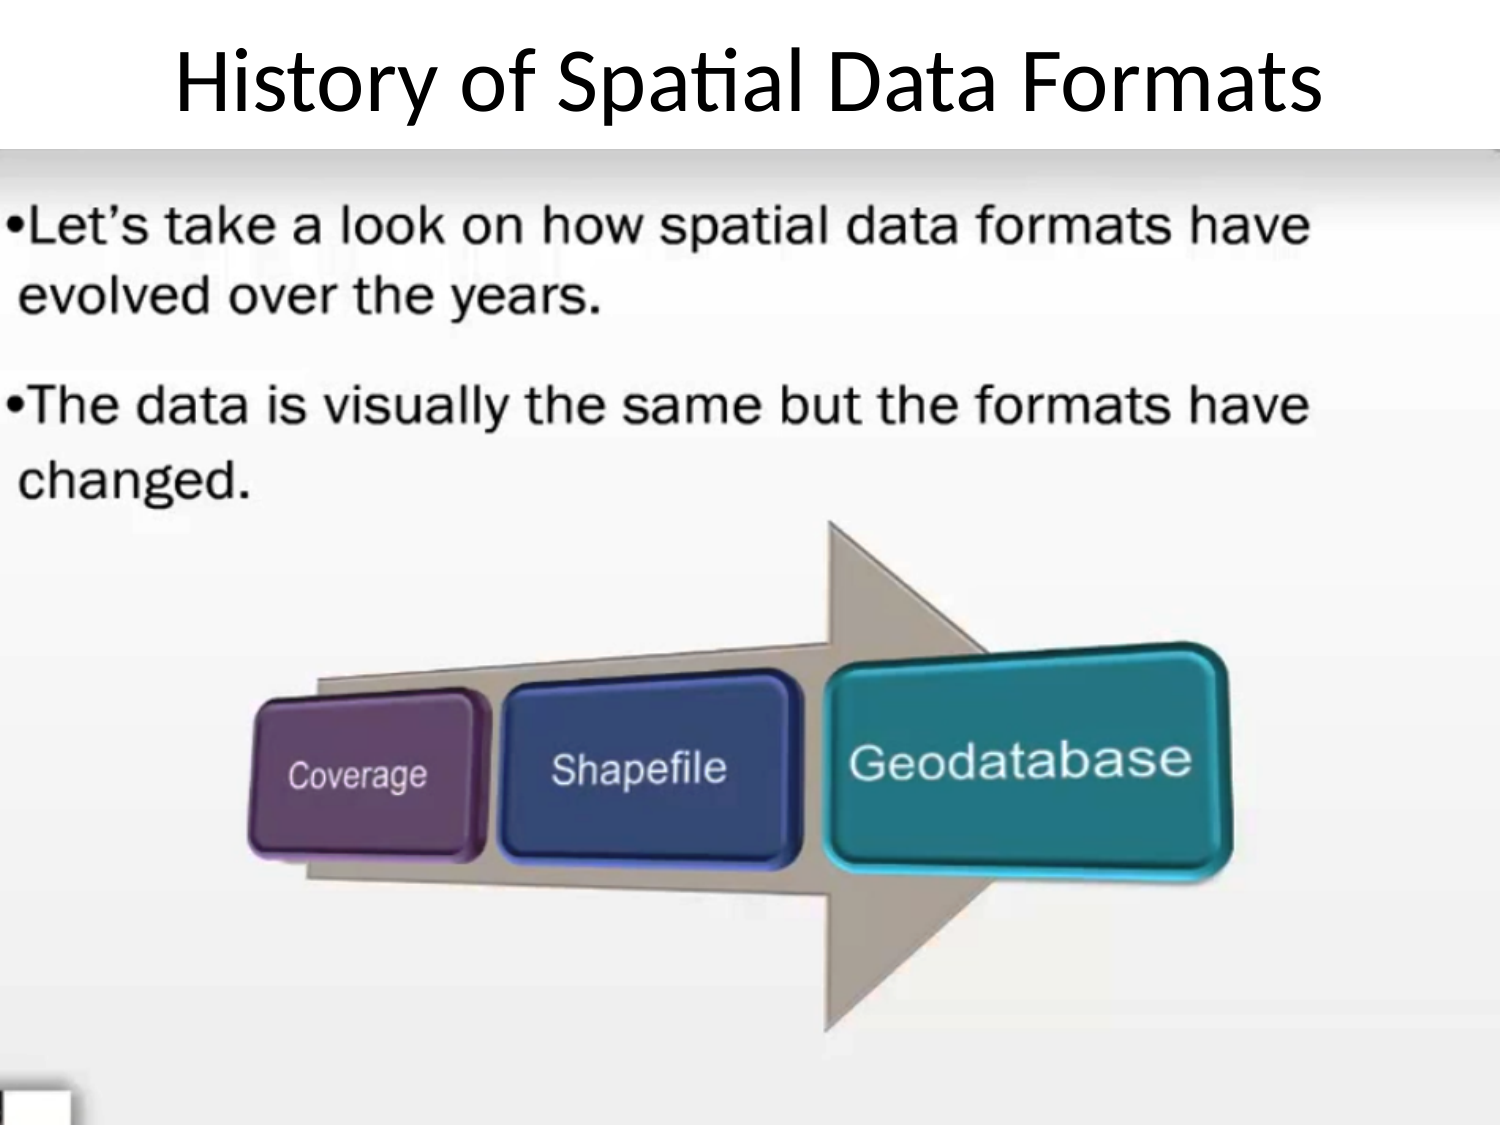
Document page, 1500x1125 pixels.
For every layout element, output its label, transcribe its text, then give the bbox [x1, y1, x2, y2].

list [0, 149, 1500, 1125]
title History of Spatial Data Formats [75, 0, 1425, 148]
